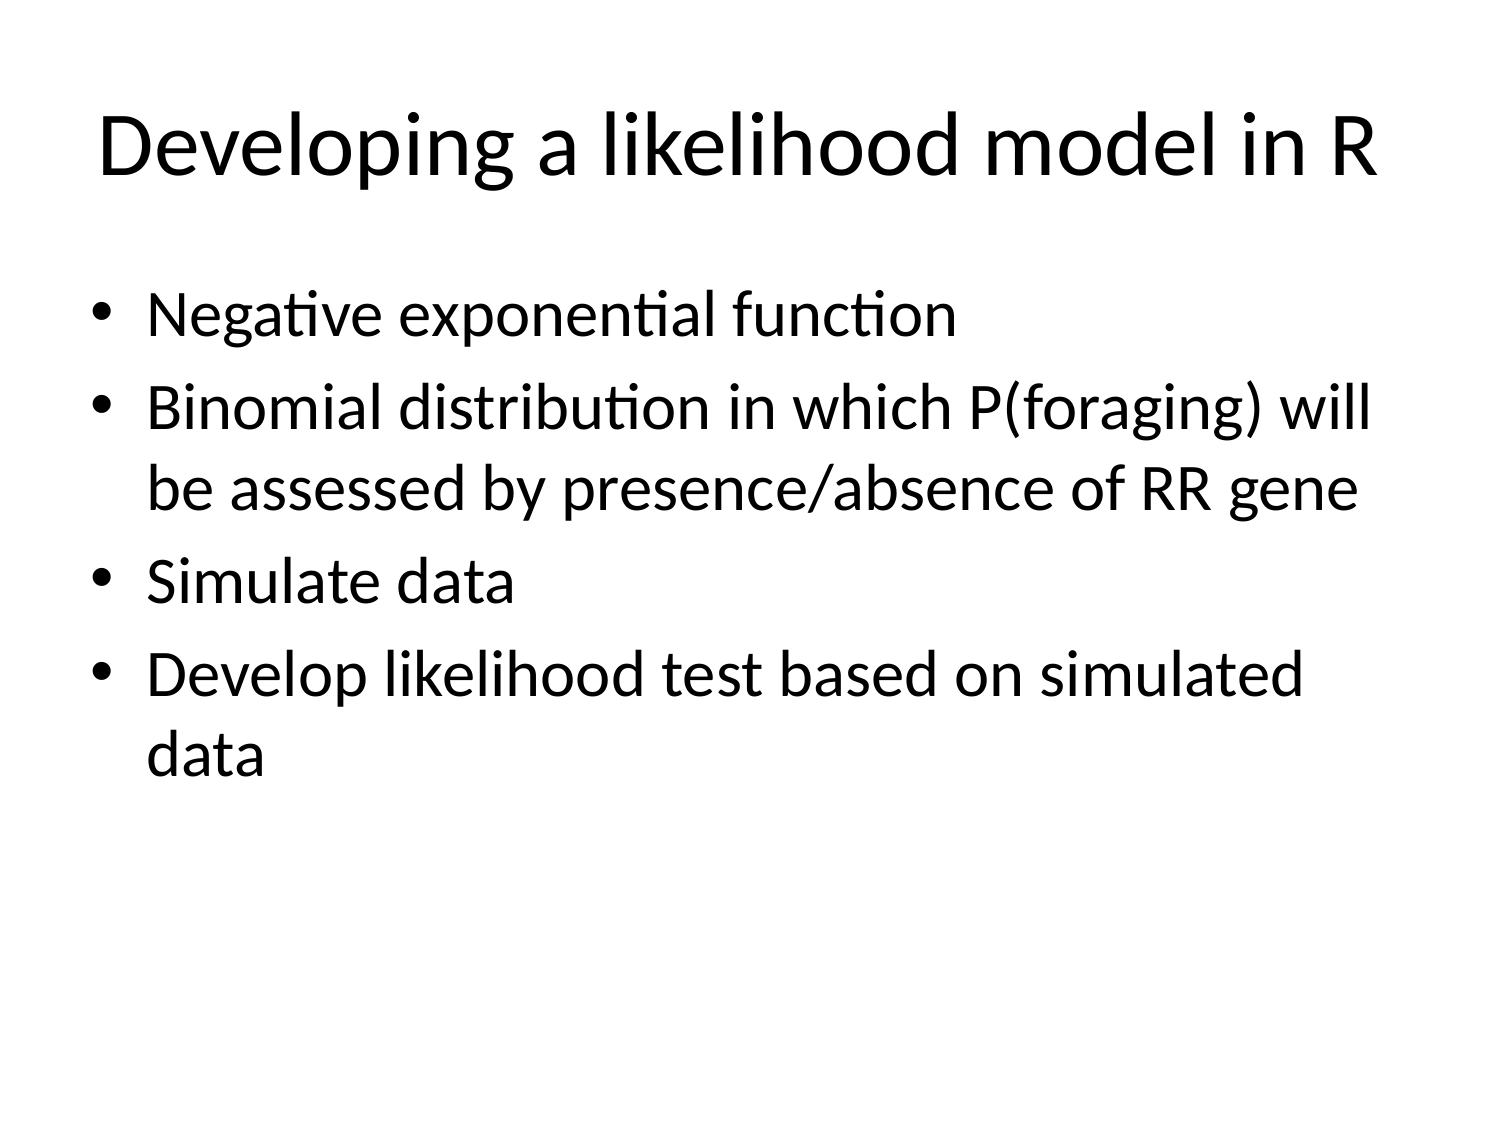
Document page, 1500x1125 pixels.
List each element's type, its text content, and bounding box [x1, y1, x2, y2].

list Negative exponential function Binomial distribution in which P(foraging) will be assessed by presence/absence of RR gene Simulate data Develop likelihood test based on simulated data [75, 262, 1425, 1005]
title Developing a likelihood model in R [75, 45, 1425, 233]
